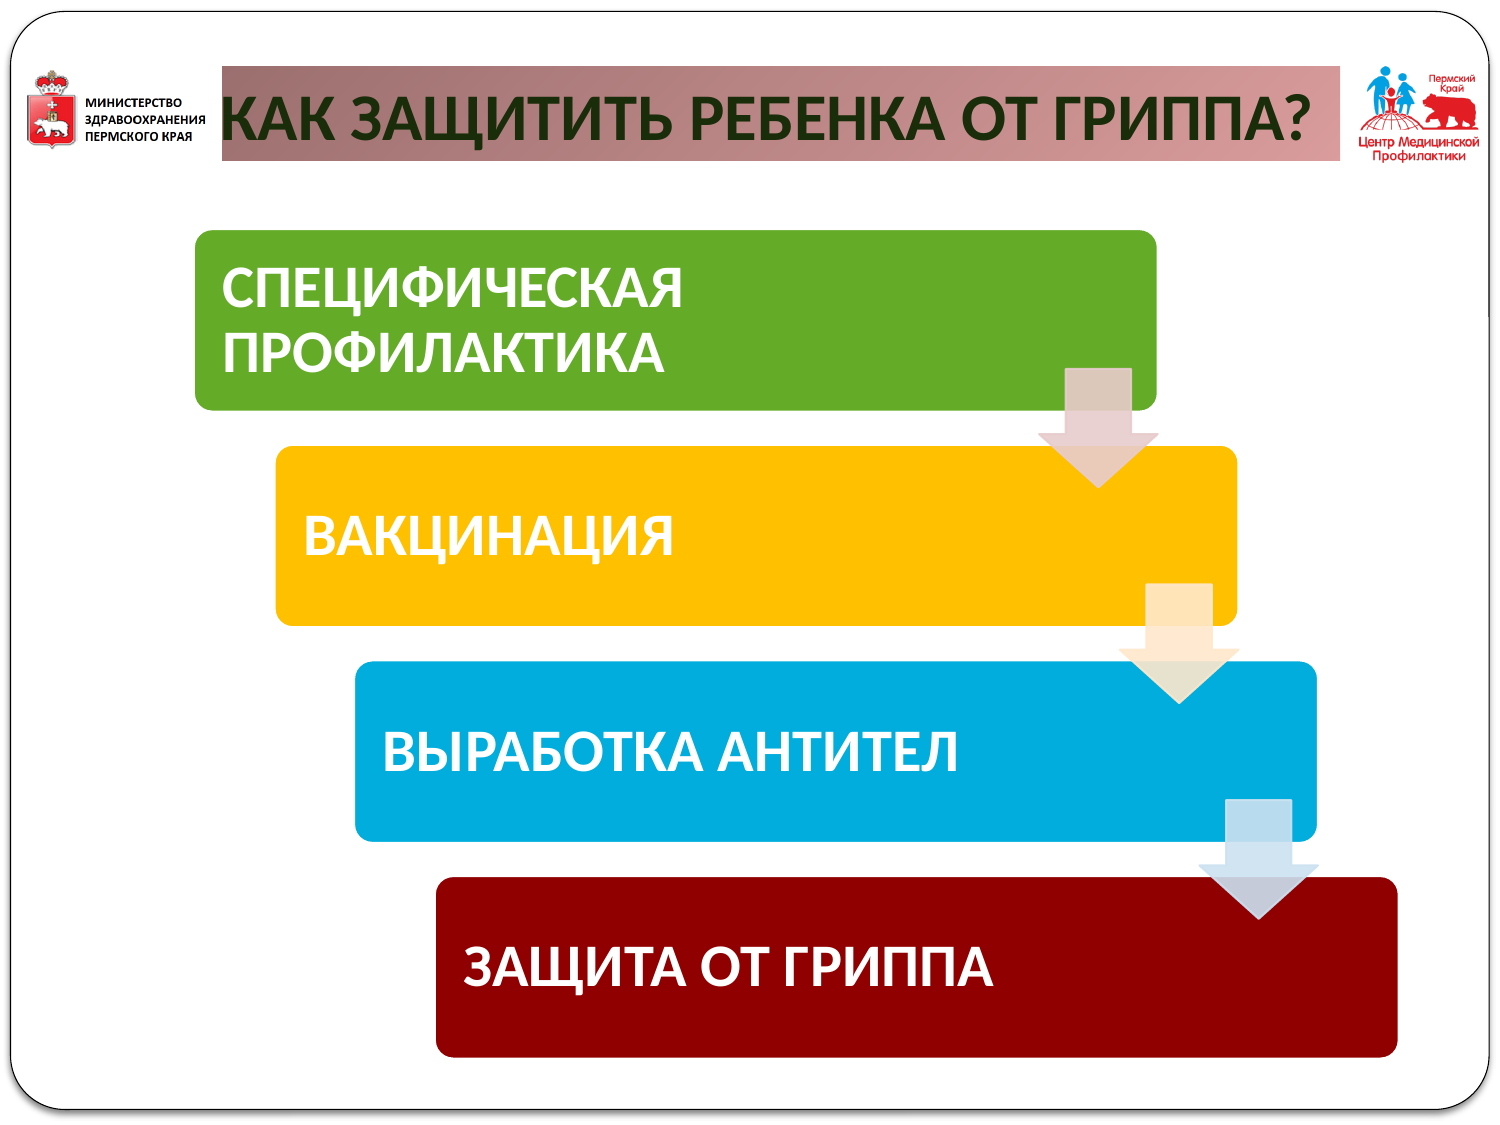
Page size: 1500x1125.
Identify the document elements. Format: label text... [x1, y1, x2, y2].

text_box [193, 228, 1399, 1059]
picture [1359, 66, 1480, 163]
text_box КАК ЗАЩИТИТЬ РЕБЕНКА ОТ ГРИППА? [224, 66, 1341, 161]
picture [17, 66, 222, 163]
